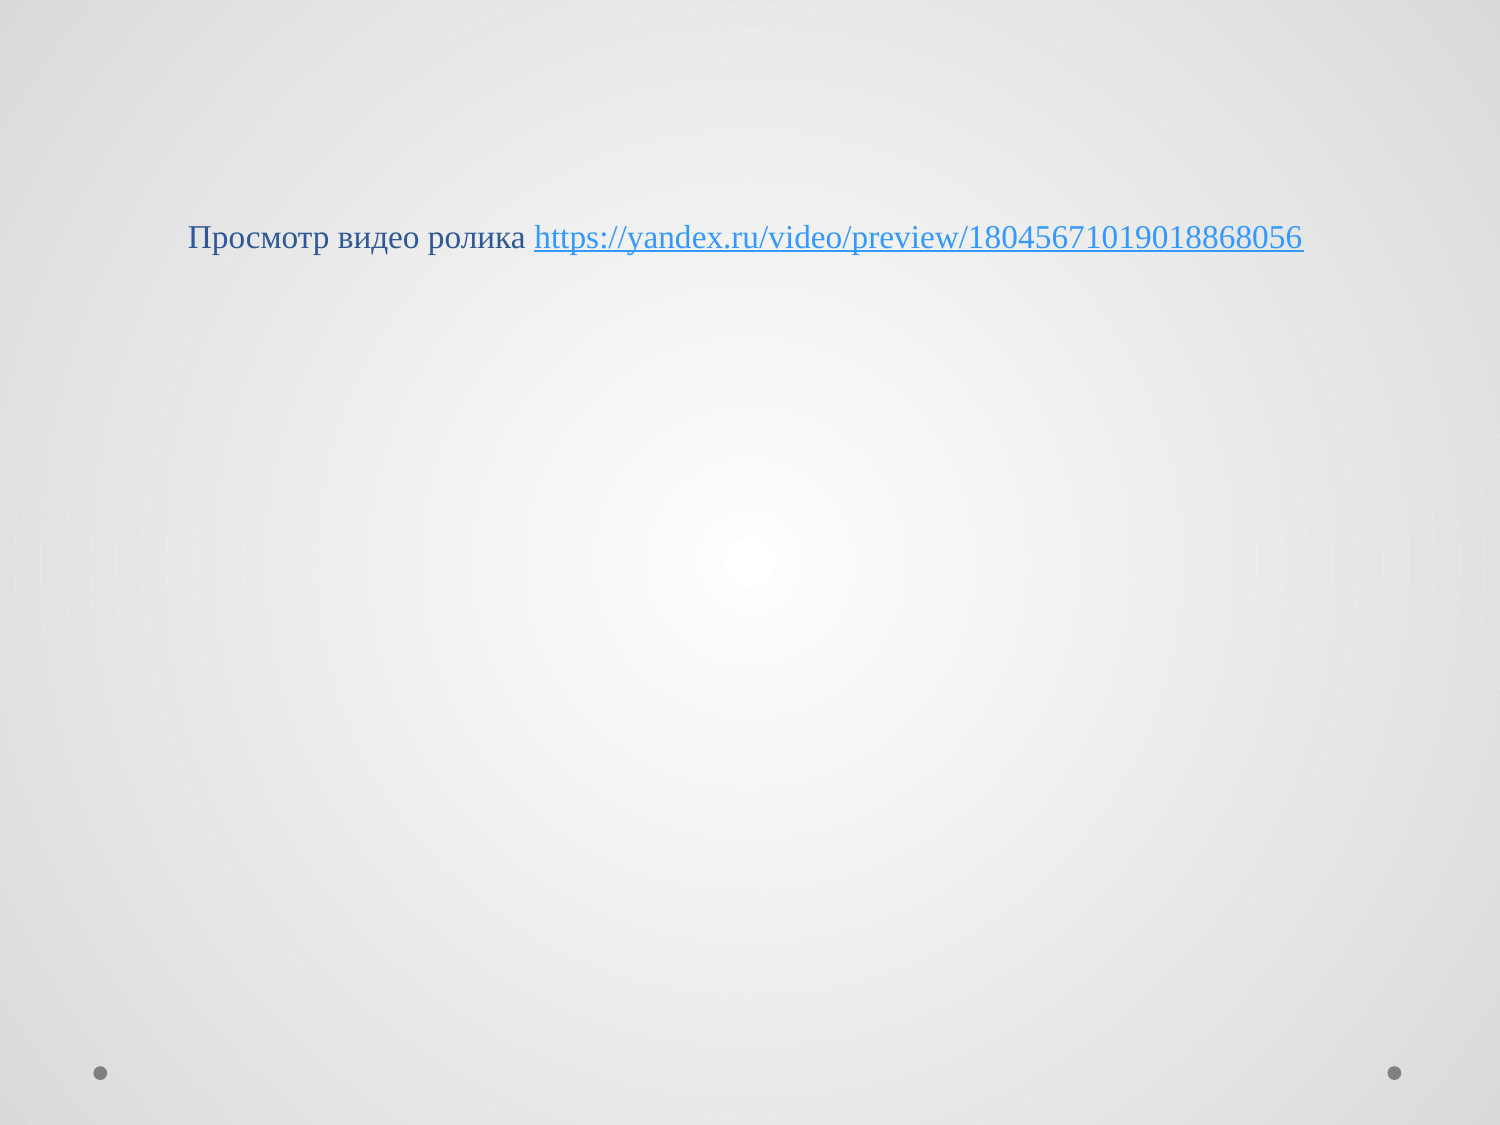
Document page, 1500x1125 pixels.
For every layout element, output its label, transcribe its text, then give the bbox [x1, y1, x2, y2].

title Просмотр видео ролика https://yandex.ru/video/preview/18045671019018868056 [75, 0, 1425, 263]
